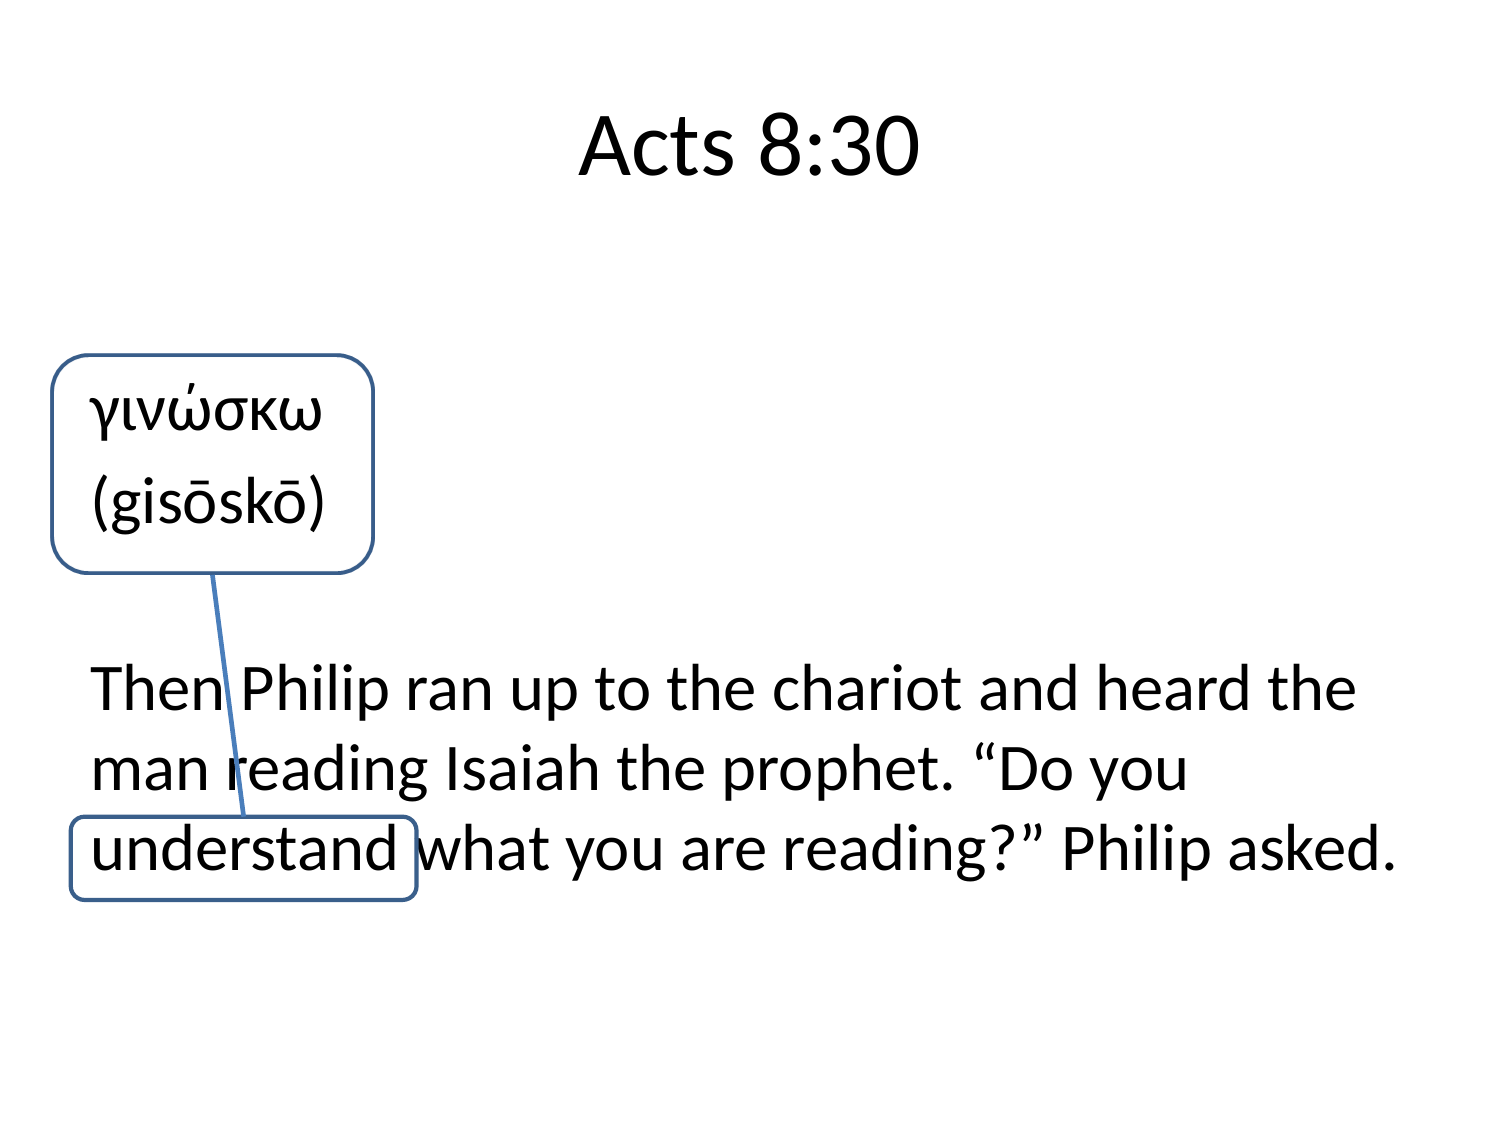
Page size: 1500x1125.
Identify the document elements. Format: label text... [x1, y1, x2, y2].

text_box [68, 814, 419, 903]
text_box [212, 574, 244, 817]
title Acts 8:30 [75, 45, 1425, 233]
list γινώσκω (gisōskō) Then Philip ran up to the chariot and heard the man reading Isaiah the prophet. “Do you understand what you are reading?” Philip asked. [75, 262, 1425, 1005]
picture [49, 353, 376, 576]
